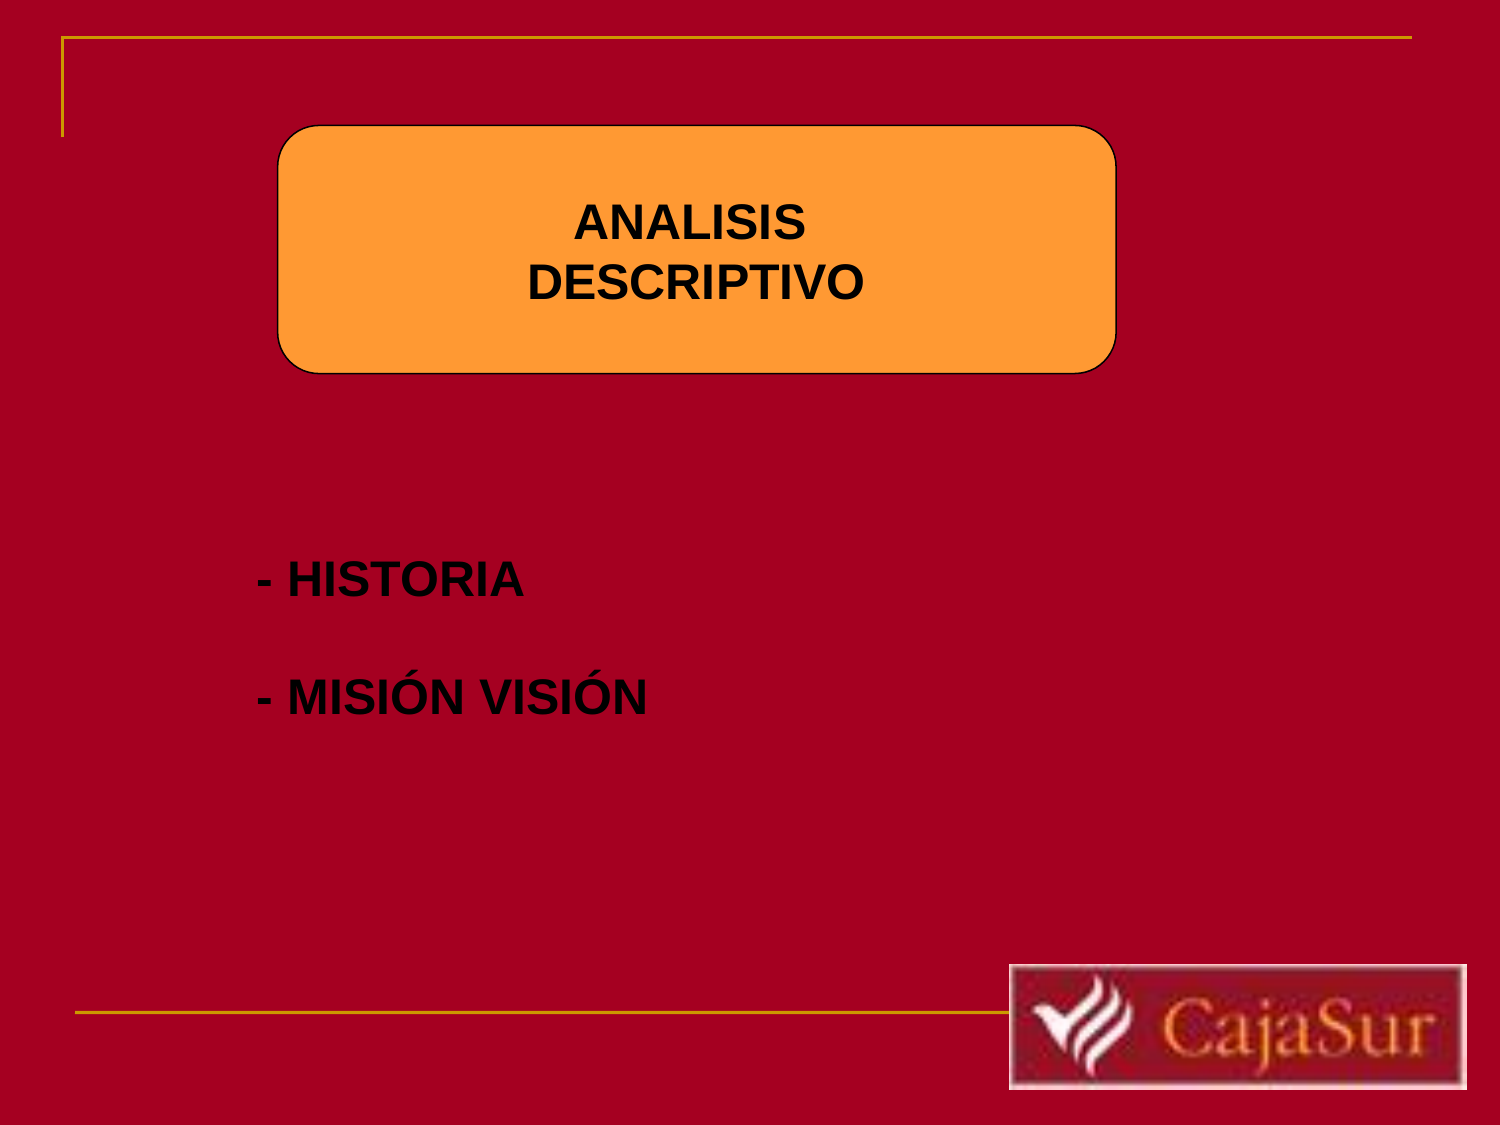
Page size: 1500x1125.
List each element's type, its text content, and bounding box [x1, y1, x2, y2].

text_box ANALISIS DESCRIPTIVO [277, 125, 1117, 374]
text_box - MISIÓN VISIÓN [242, 656, 892, 732]
picture [1009, 963, 1467, 1091]
text_box - HISTORIA [242, 538, 892, 614]
